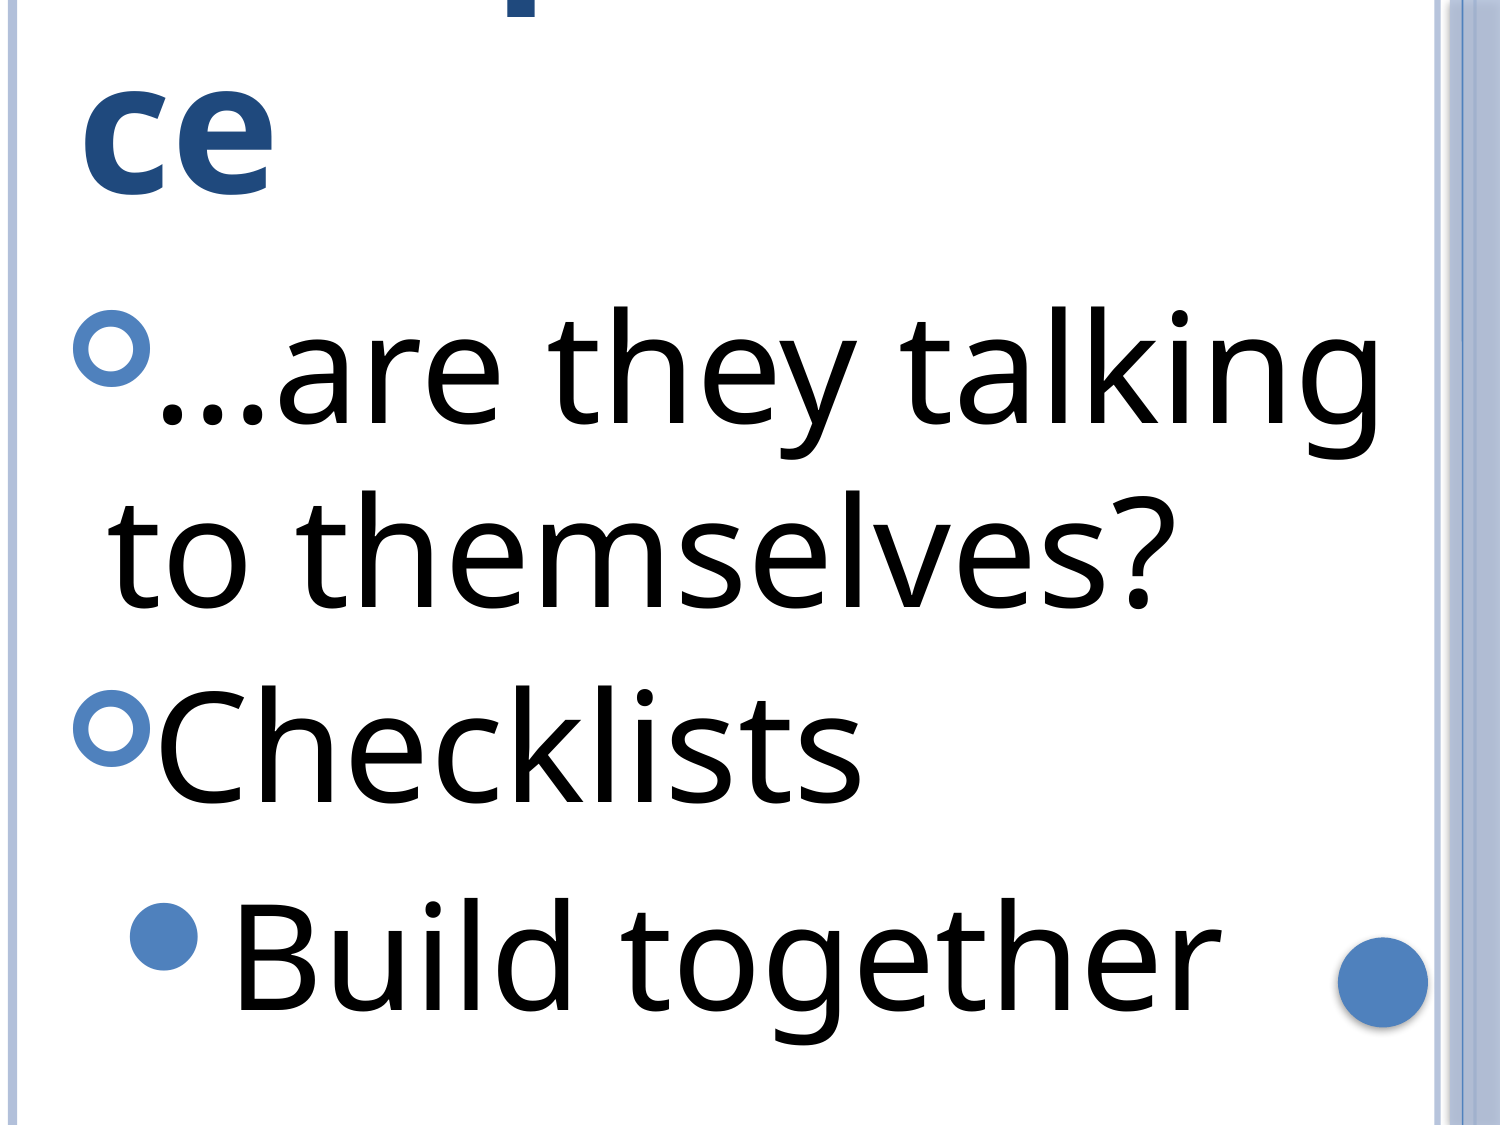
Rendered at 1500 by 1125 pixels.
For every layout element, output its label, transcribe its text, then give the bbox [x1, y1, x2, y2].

title Independence [62, 50, 1288, 238]
list …are they talking to themselves? Checklists Build together [50, 262, 1500, 1062]
